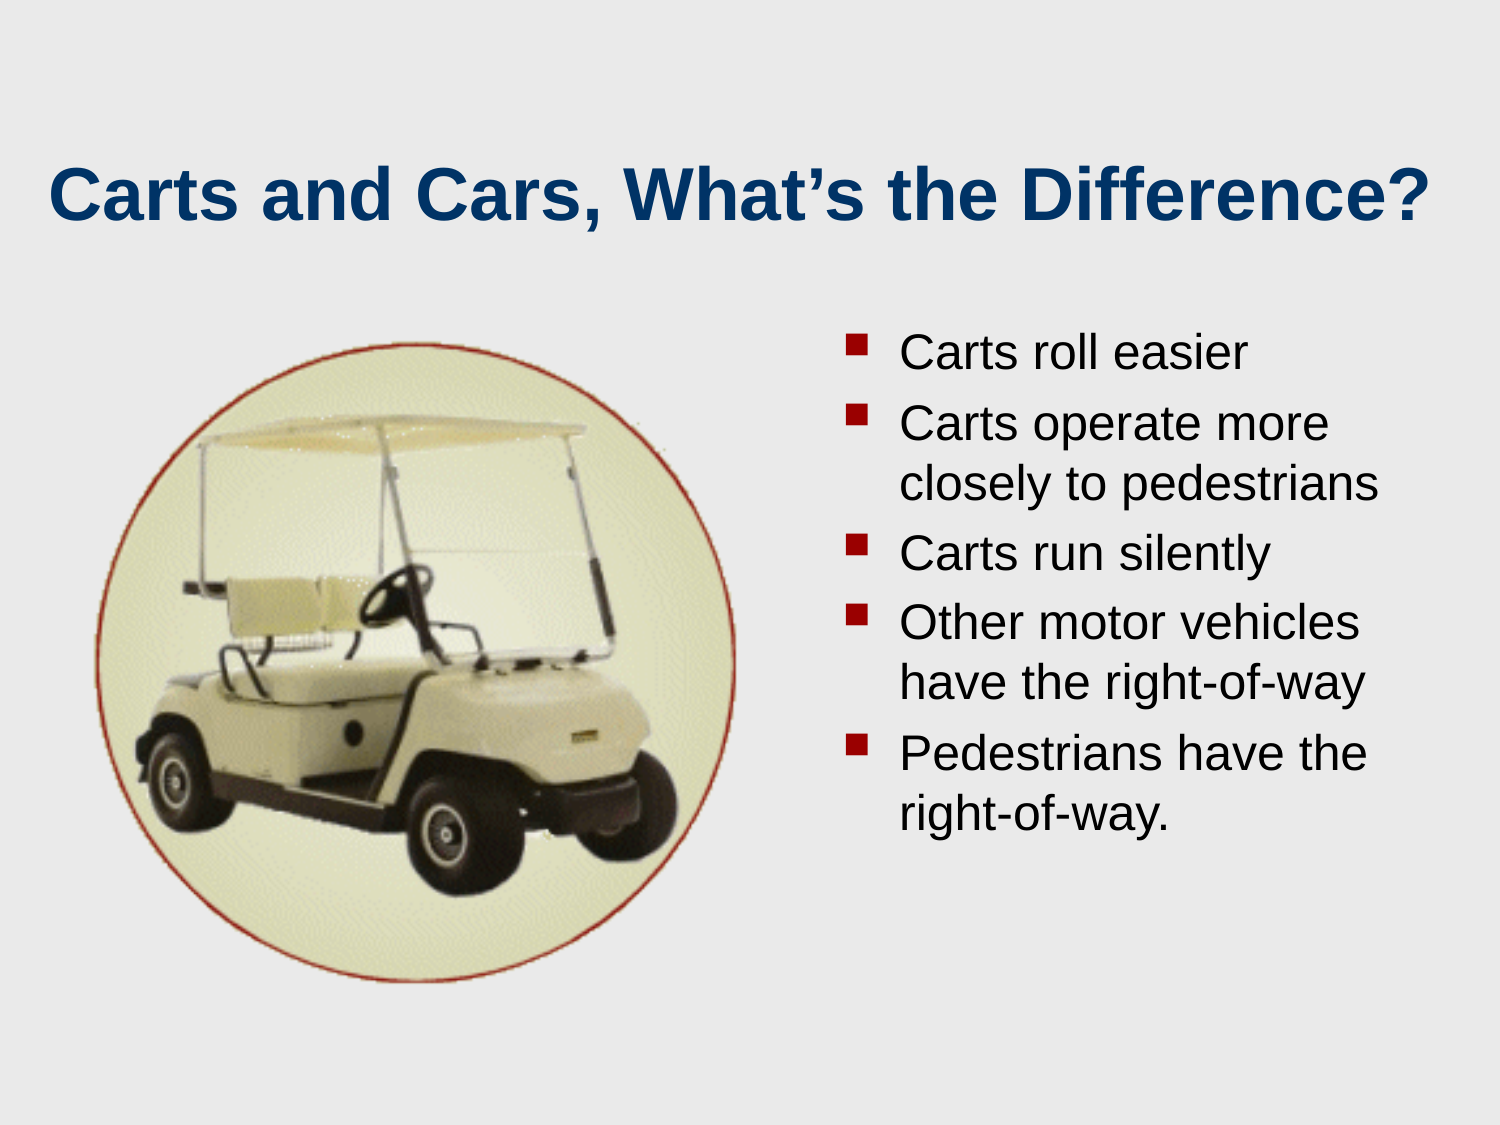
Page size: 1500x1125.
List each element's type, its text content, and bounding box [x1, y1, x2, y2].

title Carts and Cars, What’s the Difference? [18, 137, 1465, 244]
list Carts roll easier Carts operate more closely to pedestrians Carts run silently Other motor vehicles have the right-of-way Pedestrians have the right-of-way. [827, 419, 1481, 1001]
picture [87, 337, 751, 1001]
list Carts roll easier Carts operate more closely to pedestrians Carts run silently Other motor vehicles have the right-of-way Pedestrians have the right-of-way. [827, 312, 1481, 418]
